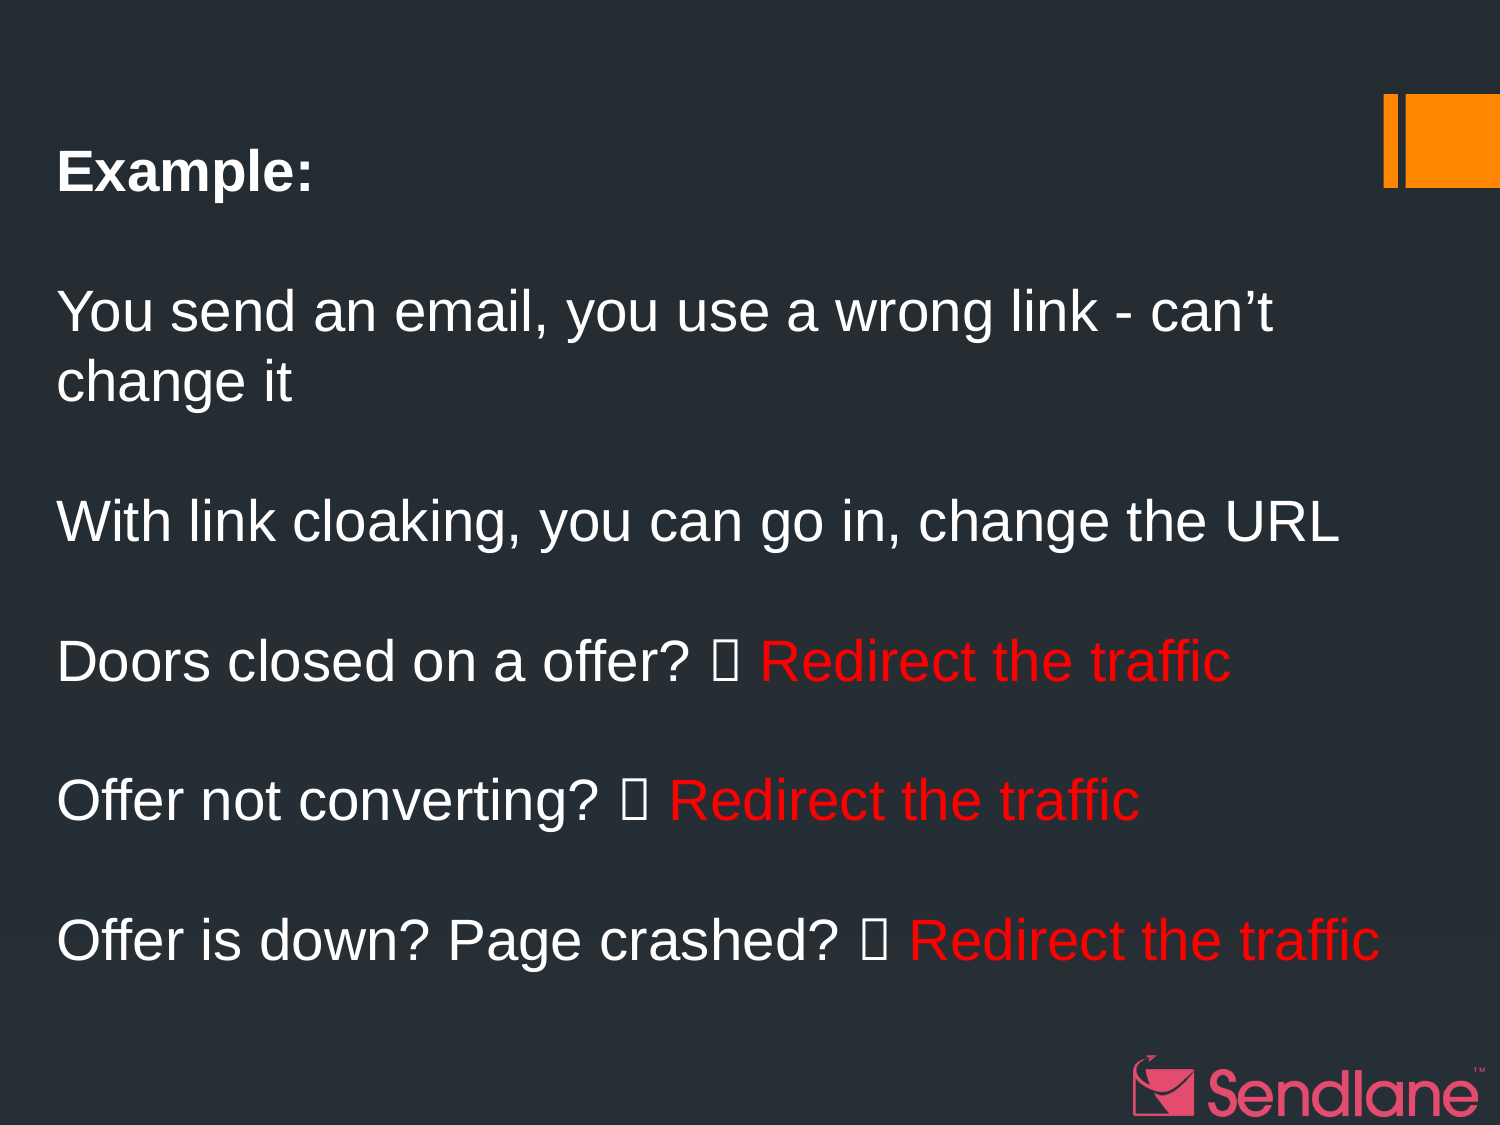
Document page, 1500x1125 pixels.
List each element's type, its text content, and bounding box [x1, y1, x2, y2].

text_box Example: You send an email, you use a wrong link - can’t change it With link cloaking, you can go in, change the URL Doors closed on a offer?  Redirect the traffic Offer not converting?  Redirect the traffic Offer is down? Page crashed?  Redirect the traffic [41, 125, 1400, 980]
picture [1127, 1027, 1489, 1125]
